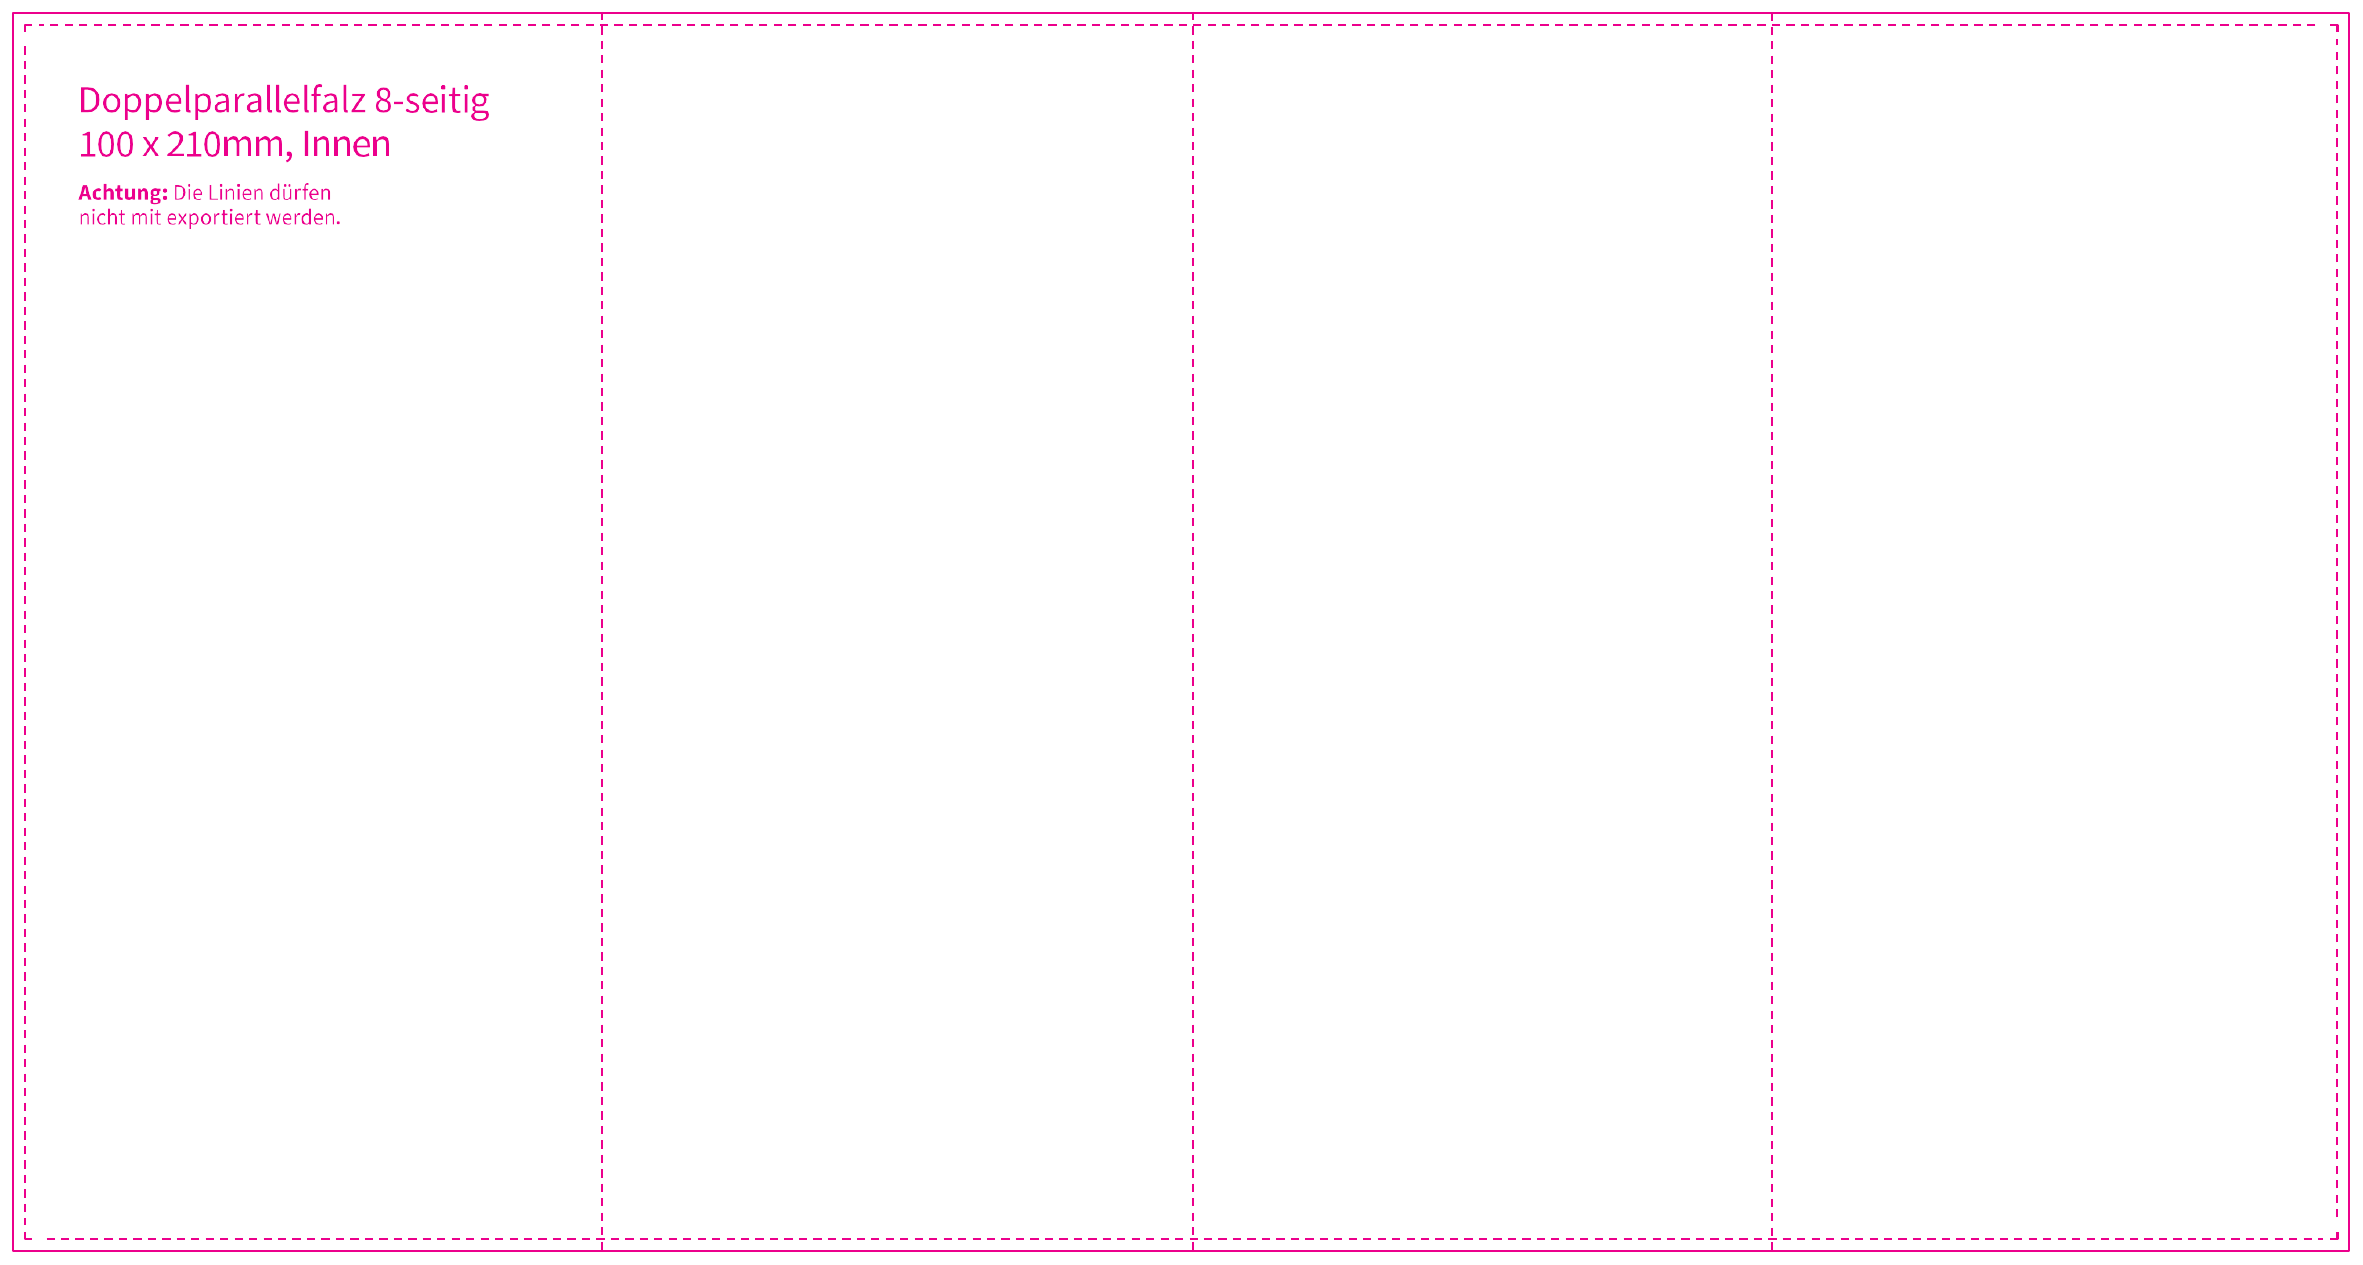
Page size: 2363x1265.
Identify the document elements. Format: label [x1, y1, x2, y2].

text_box [81, 84, 489, 121]
text_box [167, 130, 293, 163]
text_box [11, 11, 2351, 1253]
text_box [80, 130, 133, 157]
text_box [304, 130, 389, 157]
picture [142, 137, 159, 157]
text_box [77, 183, 340, 229]
